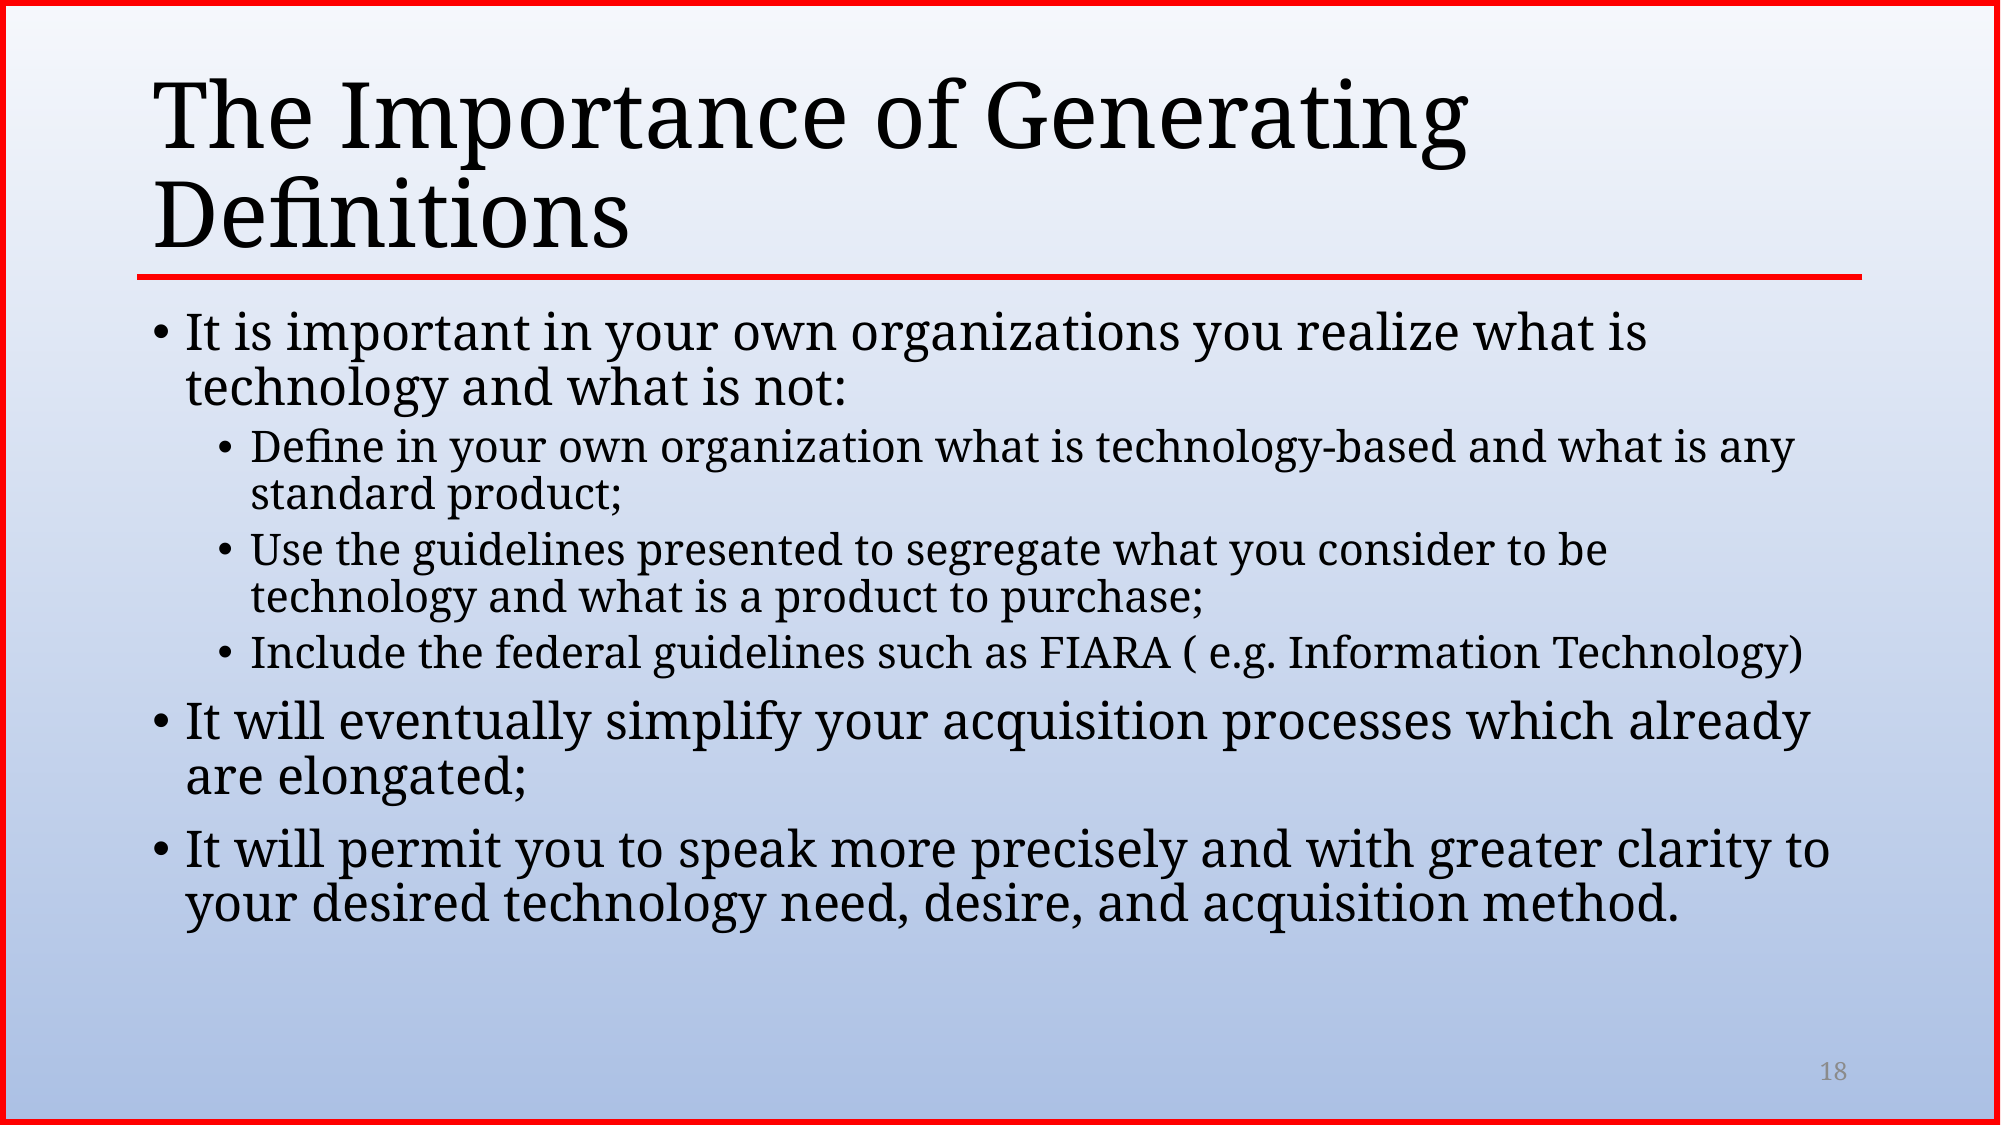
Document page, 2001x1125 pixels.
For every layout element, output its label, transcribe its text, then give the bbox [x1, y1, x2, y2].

title The Importance of Generating Definitions [137, 59, 1863, 278]
slide_number 18 [1412, 1042, 1863, 1103]
list It is important in your own organizations you realize what is technology and what is not: Define in your own organization what is technology-based and what is any standard product; Use the guidelines presented to segregate what you consider to be technology and what is a product to purchase; Include the federal guidelines such as FIARA ( e.g. Information Technology) It will eventually simplify your acquisition processes which already are elongated; It will permit you to speak more precisely and with greater clarity to your desired technology need, desire, and acquisition method. [137, 299, 1863, 1014]
